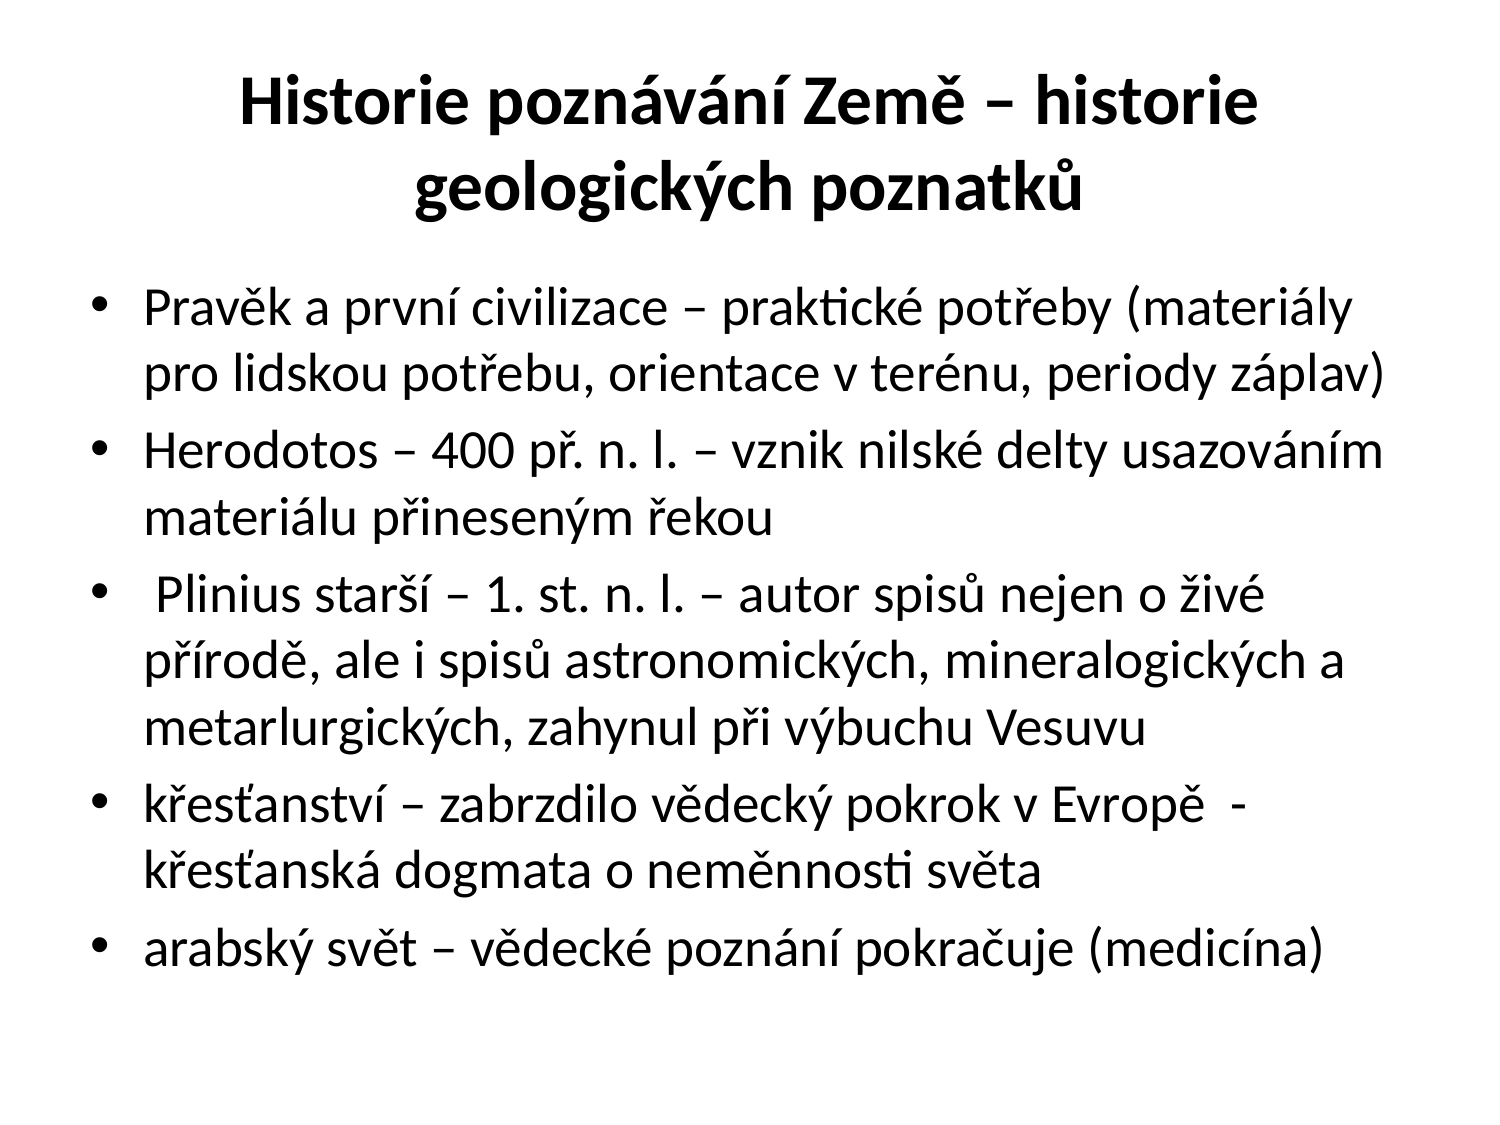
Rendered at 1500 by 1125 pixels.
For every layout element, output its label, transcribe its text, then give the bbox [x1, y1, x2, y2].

title Historie poznávání Země – historie geologických poznatků [75, 45, 1425, 233]
list Pravěk a první civilizace – praktické potřeby (materiály pro lidskou potřebu, orientace v terénu, periody záplav) Herodotos – 400 př. n. l. – vznik nilské delty usazováním materiálu přineseným řekou Plinius starší – 1. st. n. l. – autor spisů nejen o živé přírodě, ale i spisů astronomických, mineralogických a metarlurgických, zahynul při výbuchu Vesuvu křesťanství – zabrzdilo vědecký pokrok v Evropě - křesťanská dogmata o neměnnosti světa arabský svět – vědecké poznání pokračuje (medicína) [75, 262, 1425, 1024]
